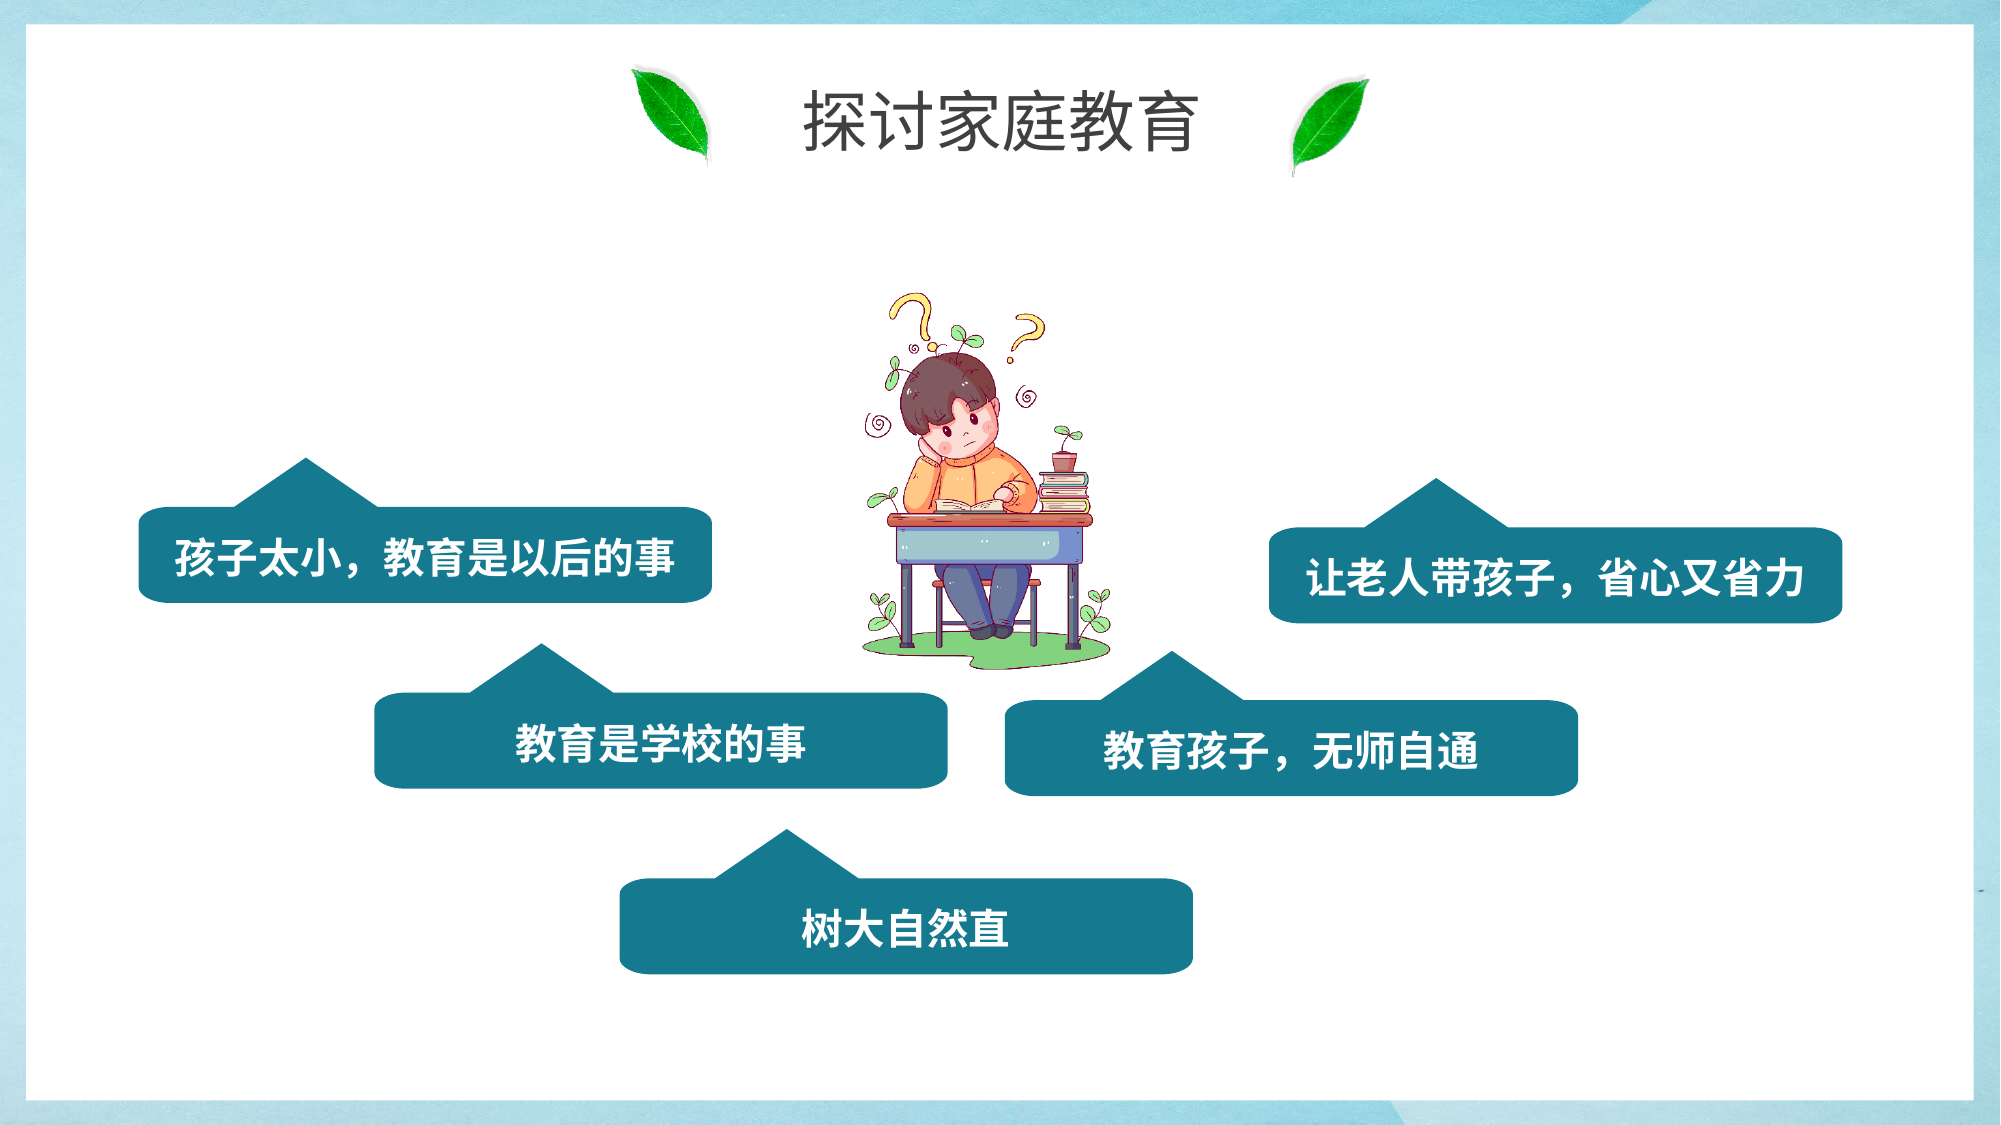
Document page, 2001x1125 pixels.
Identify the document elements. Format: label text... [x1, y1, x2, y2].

text_box 教育是学校的事 [373, 642, 949, 790]
text_box 树大自然直 [618, 827, 1194, 976]
text_box 孩子太小，教育是以后的事 [137, 456, 713, 604]
picture [0, 0, 2000, 1125]
text_box 让老人带孩子，省心又省力 [1268, 476, 1844, 625]
text_box 教育孩子，无师自通 [1003, 653, 1580, 798]
